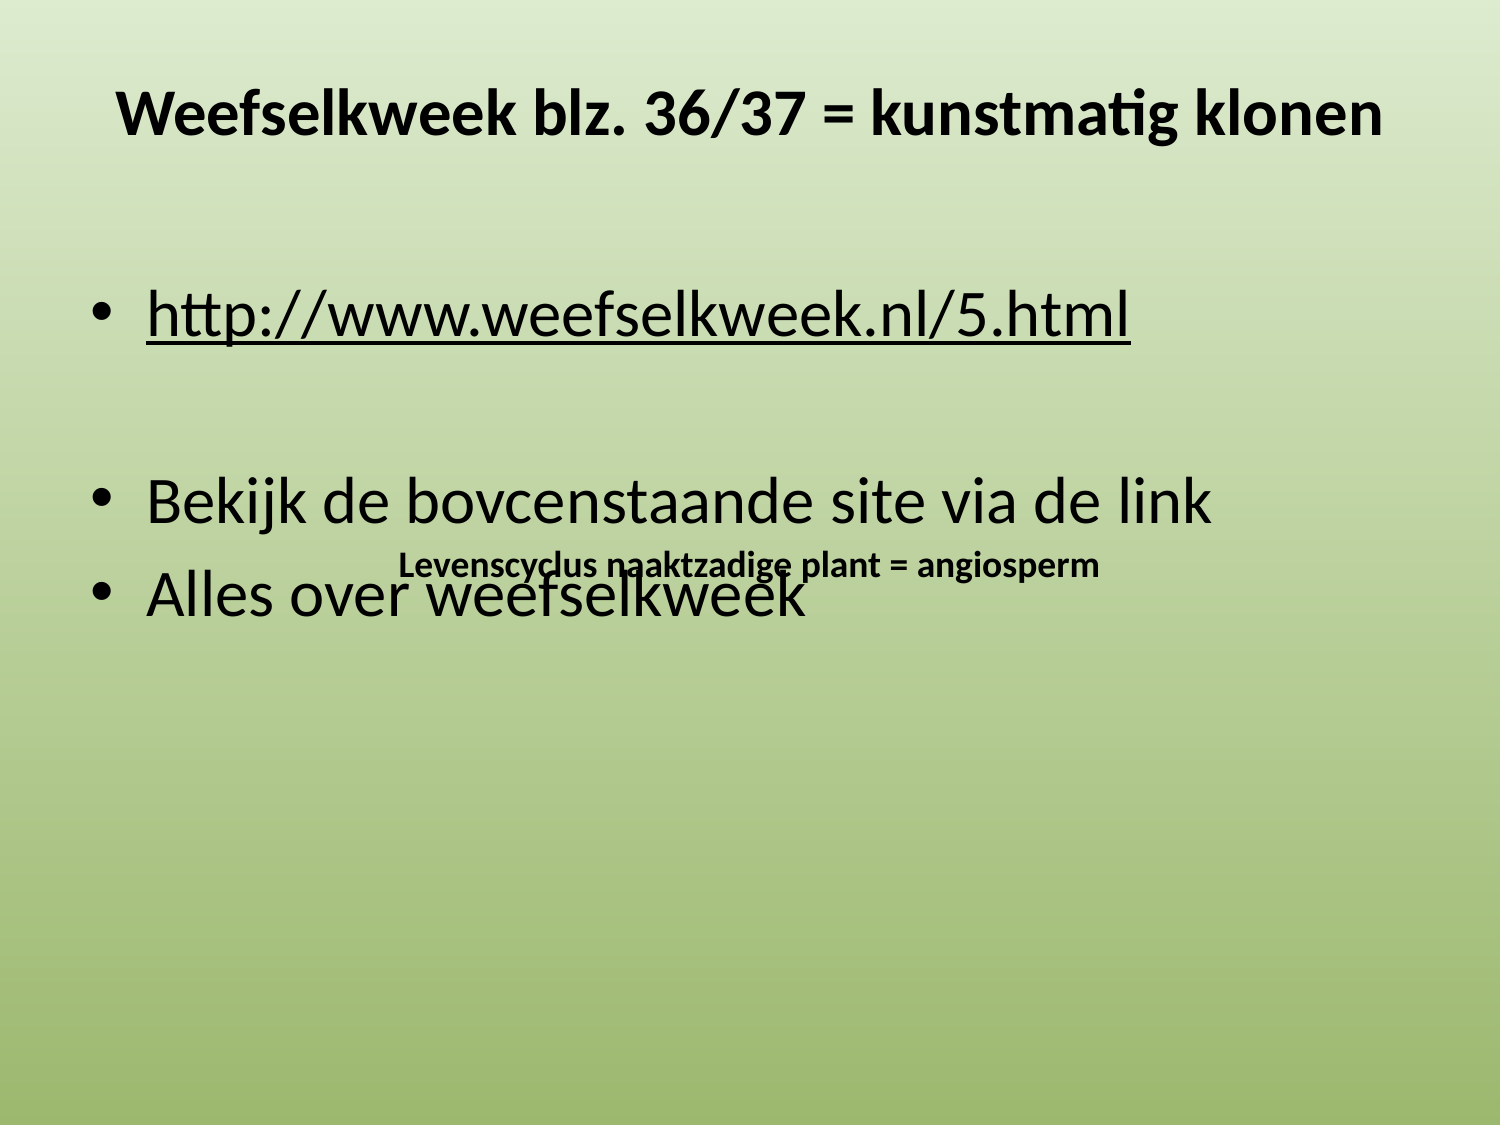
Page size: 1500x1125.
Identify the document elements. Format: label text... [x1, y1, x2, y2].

list http://www.weefselkweek.nl/5.html Bekijk de bovcenstaande site via de link Alles over weefselkweek [75, 262, 1425, 1005]
title Weefselkweek blz. 36/37 = kunstmatig klonen [75, 45, 1425, 173]
text_box Levenscyclus naaktzadige plant = angiosperm [383, 532, 1116, 592]
